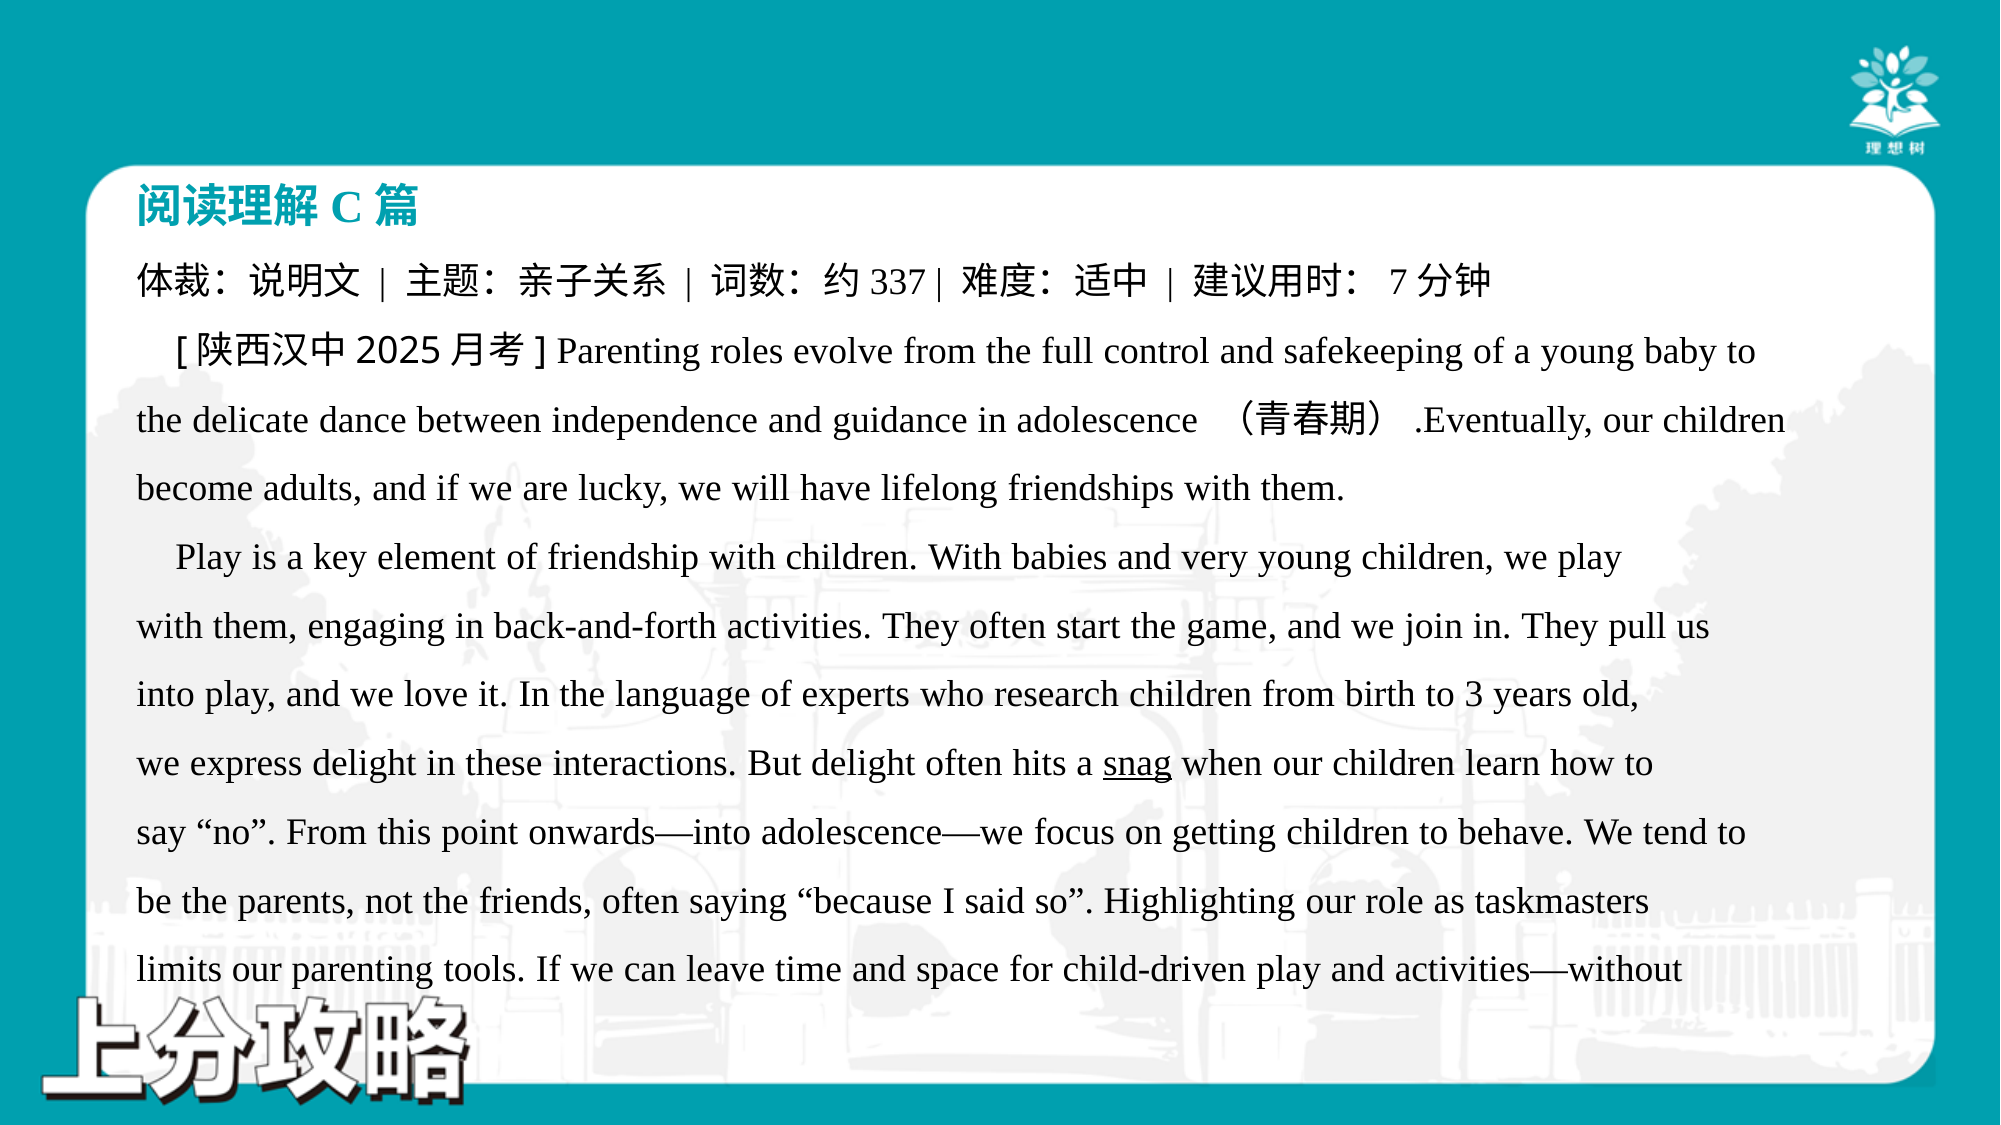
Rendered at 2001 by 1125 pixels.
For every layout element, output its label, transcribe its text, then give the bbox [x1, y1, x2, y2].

text_box 阅读理解C篇 [136, 176, 1865, 232]
text_box 体裁：说明文 | 主题：亲子关系 | 词数：约337 | 难度：适中 | 建议用时：7分钟 [陕西汉中2025月考] Parenting roles evolve from the full control and safekeeping of a young baby to the delicate dance between independence and guidance in adolescence （青春期）.Eventually, our children become adults, and if we are lucky, we will have lifelong friendships with them. Play is a key element of friendship with children. With babies and very young children, we play with them, engaging in back-and-forth activities. They often start the game, and we join in. They pull us into play, and we love it. In the language of experts who research children from birth to 3 years old, we express delight in these interactions. But delight often hits a snag when our children learn how to say “no”. From this point onwards—into adolescence—we focus on getting children to behave. We tend to be the parents, not the friends, often saying “because I said so”. Highlighting our role as taskmasters limits our parenting tools. If we can leave time and space for child-driven play and activities—without [136, 233, 1865, 990]
picture [0, 0, 2000, 1125]
